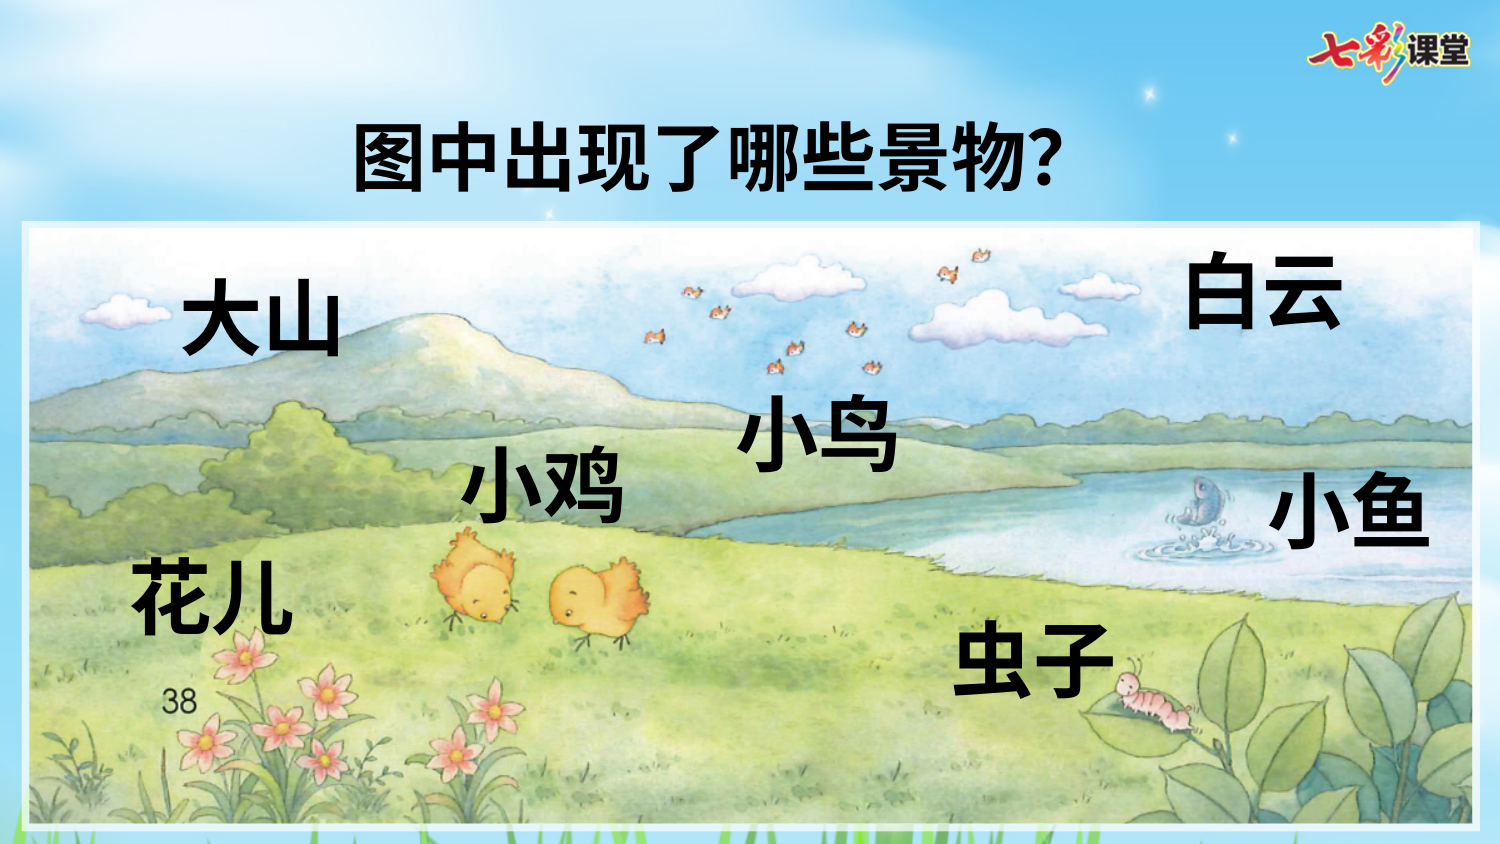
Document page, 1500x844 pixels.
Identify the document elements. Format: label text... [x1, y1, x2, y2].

text_box 图中出现了哪些景物？ [337, 57, 1152, 208]
picture [0, 0, 1500, 844]
